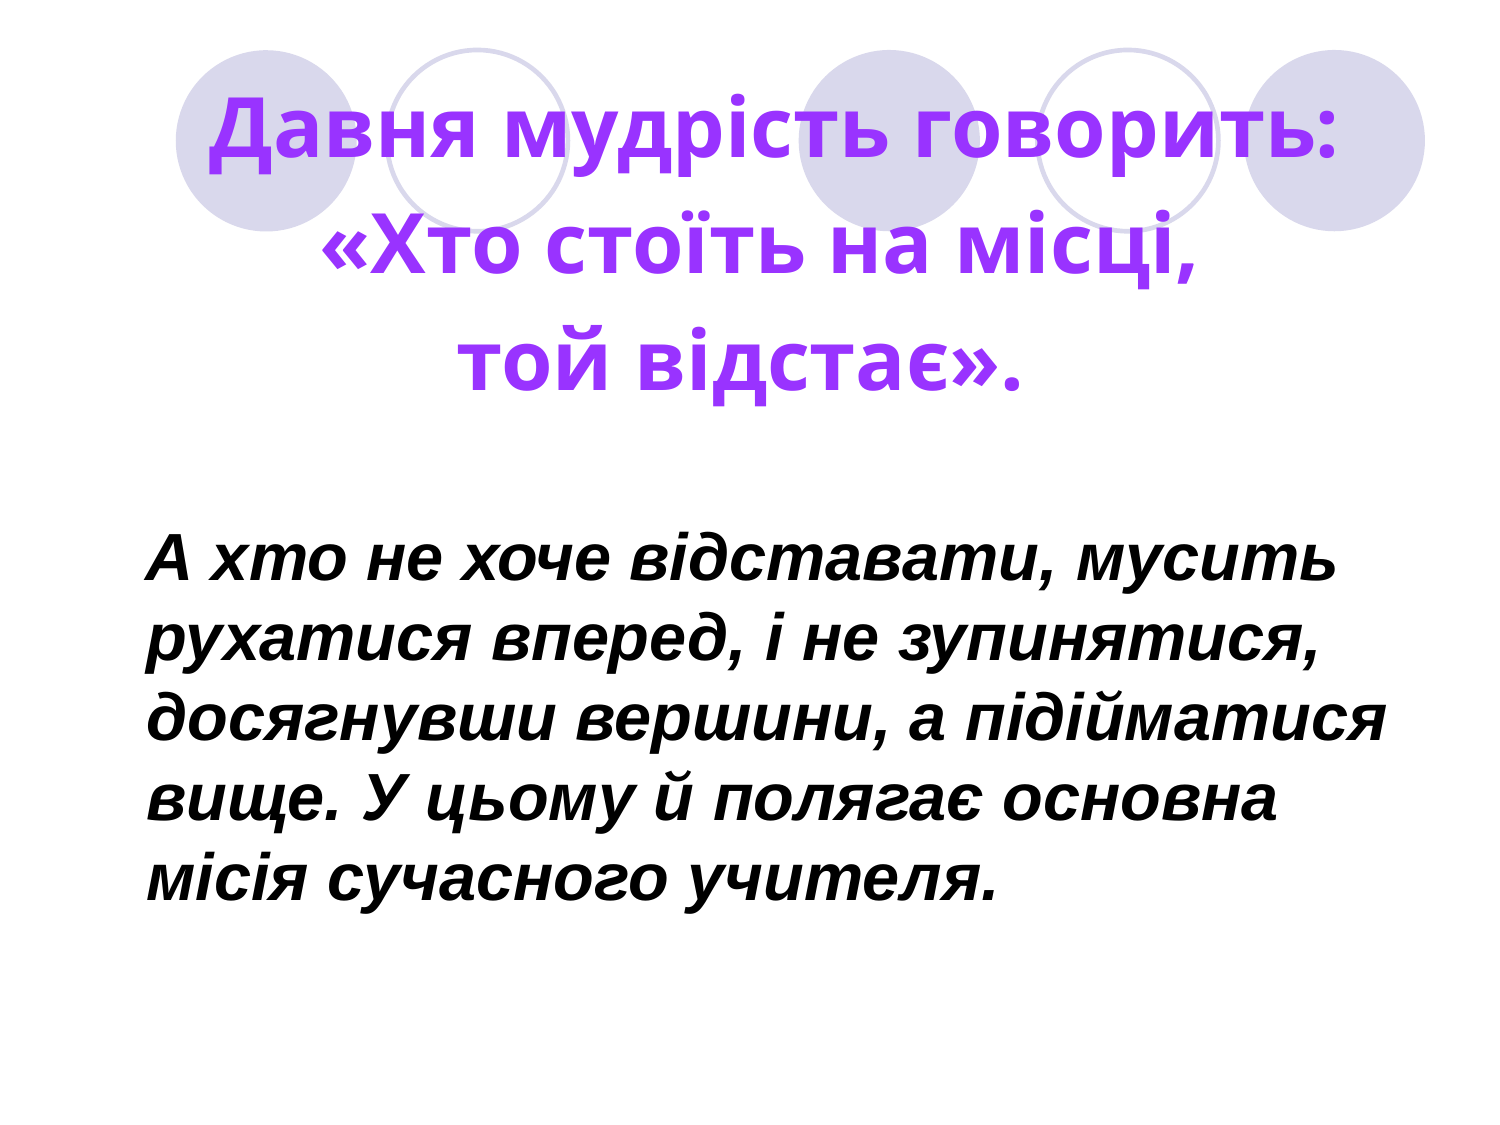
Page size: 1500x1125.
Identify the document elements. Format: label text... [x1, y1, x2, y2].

list Давня мудрість говорить: «Хто стоїть на місці, той відстає». А хто не хоче відставати, мусить рухатися вперед, і не зупинятися, досягнувши вершини, а підійматися вище. У цьому й полягає основна місія сучасного учителя. [74, 66, 1424, 1006]
